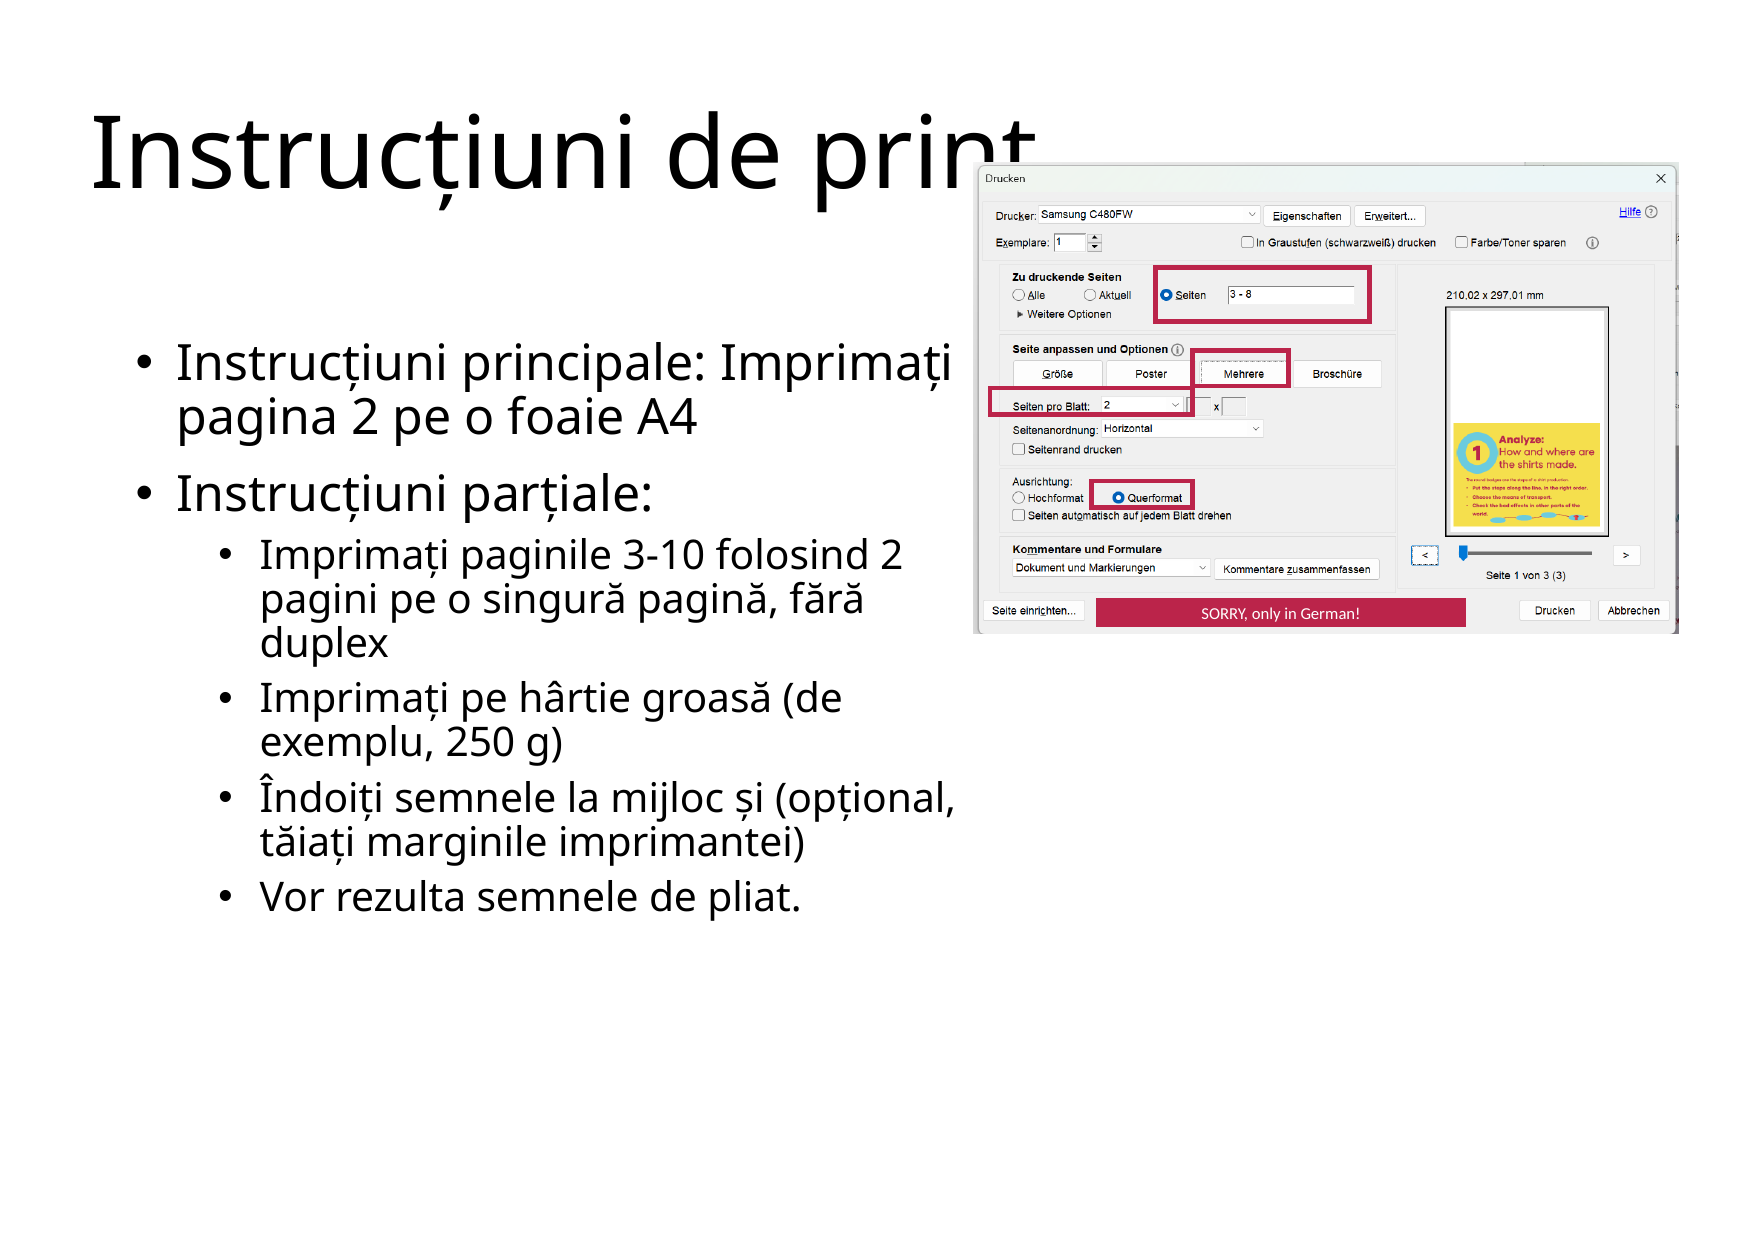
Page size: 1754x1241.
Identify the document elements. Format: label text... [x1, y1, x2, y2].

title Instrucțiuni de print [75, 35, 1589, 276]
list Instrucțiuni principale: Imprimați pagina 2 pe o foaie A4 Instrucțiuni parțiale: Imprimați paginile 3-10 folosind 2 pagini pe o singură pagină, fără duplex Imprimați pe hârtie groasă (de exemplu, 250 g) Îndoiți semnele la mijloc și (opțional, tăiați marginile imprimantei) Vor rezulta semnele de pliat. [120, 330, 979, 1117]
picture [973, 162, 1679, 634]
